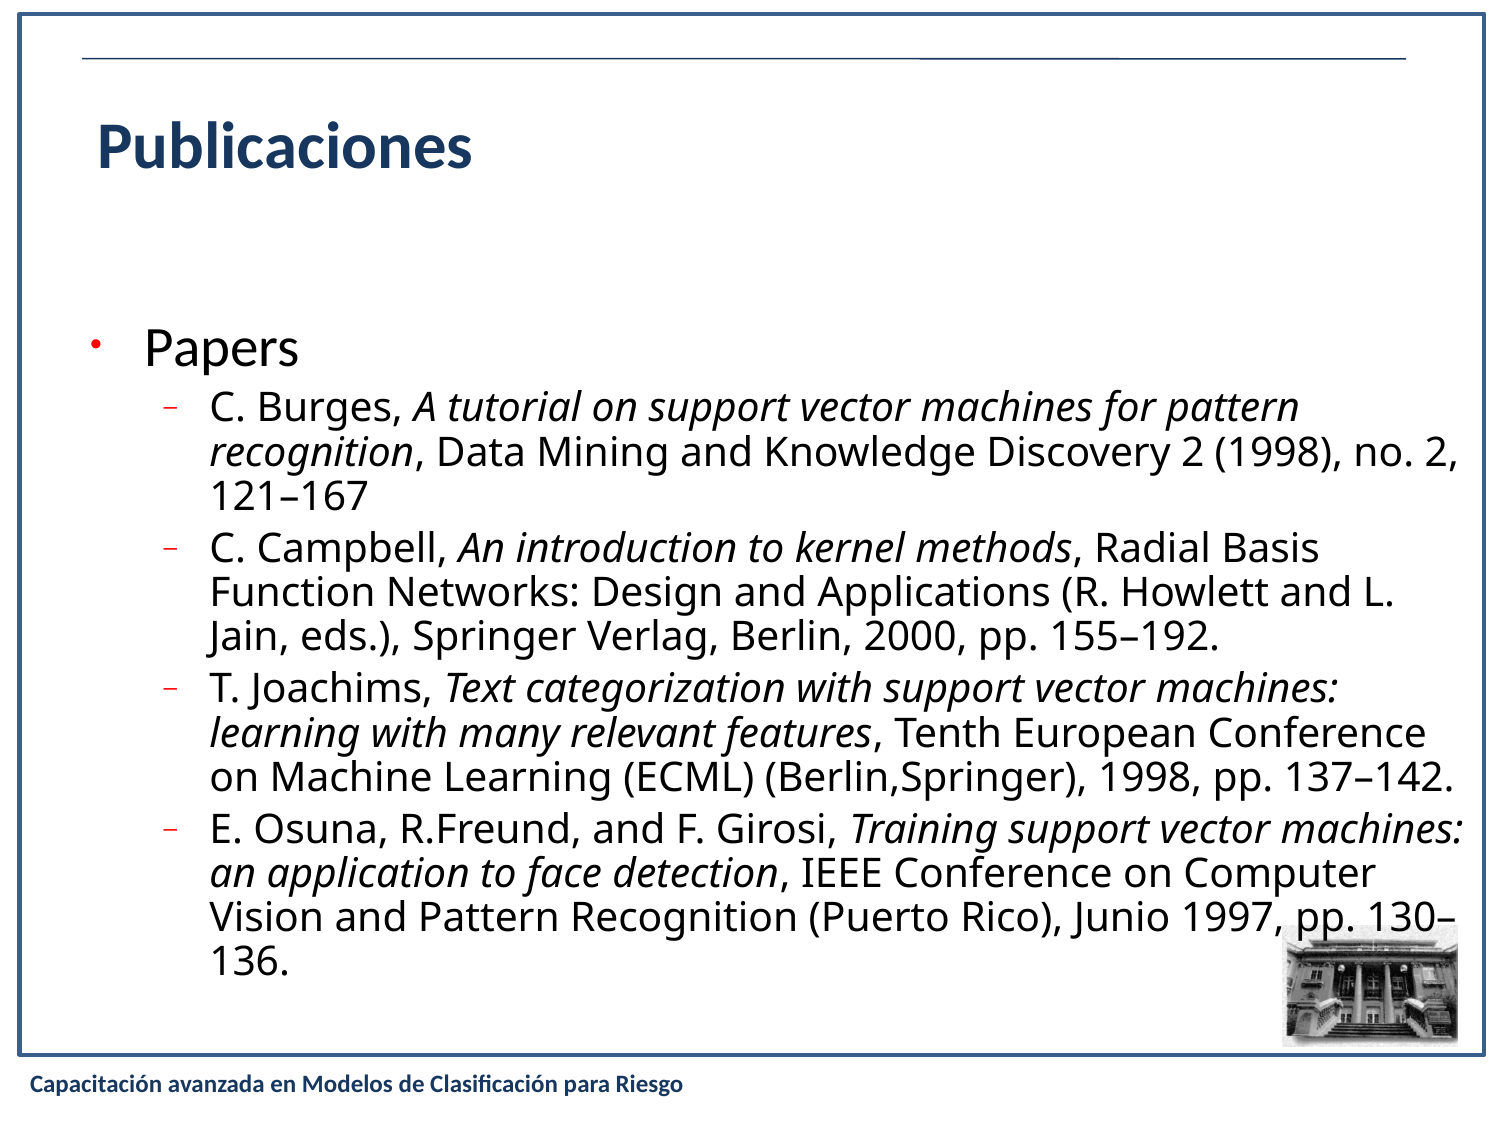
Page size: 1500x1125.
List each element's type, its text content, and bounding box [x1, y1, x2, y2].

title Publicaciones [81, 81, 1414, 202]
list Papers C. Burges, A tutorial on support vector machines for pattern recognition, Data Mining and Knowledge Discovery 2 (1998), no. 2, 121–167 C. Campbell, An introduction to kernel methods, Radial Basis Function Networks: Design and Applications (R. Howlett and L. Jain, eds.), Springer Verlag, Berlin, 2000, pp. 155–192. T. Joachims, Text categorization with support vector machines: learning with many relevant features, Tenth European Conference on Machine Learning (ECML) (Berlin,Springer), 1998, pp. 137–142. E. Osuna, R.Freund, and F. Girosi, Training support vector machines: an application to face detection, IEEE Conference on Computer Vision and Pattern Recognition (Puerto Rico), Junio 1997, pp. 130–136. [74, 309, 1500, 994]
picture [1282, 994, 1458, 1047]
